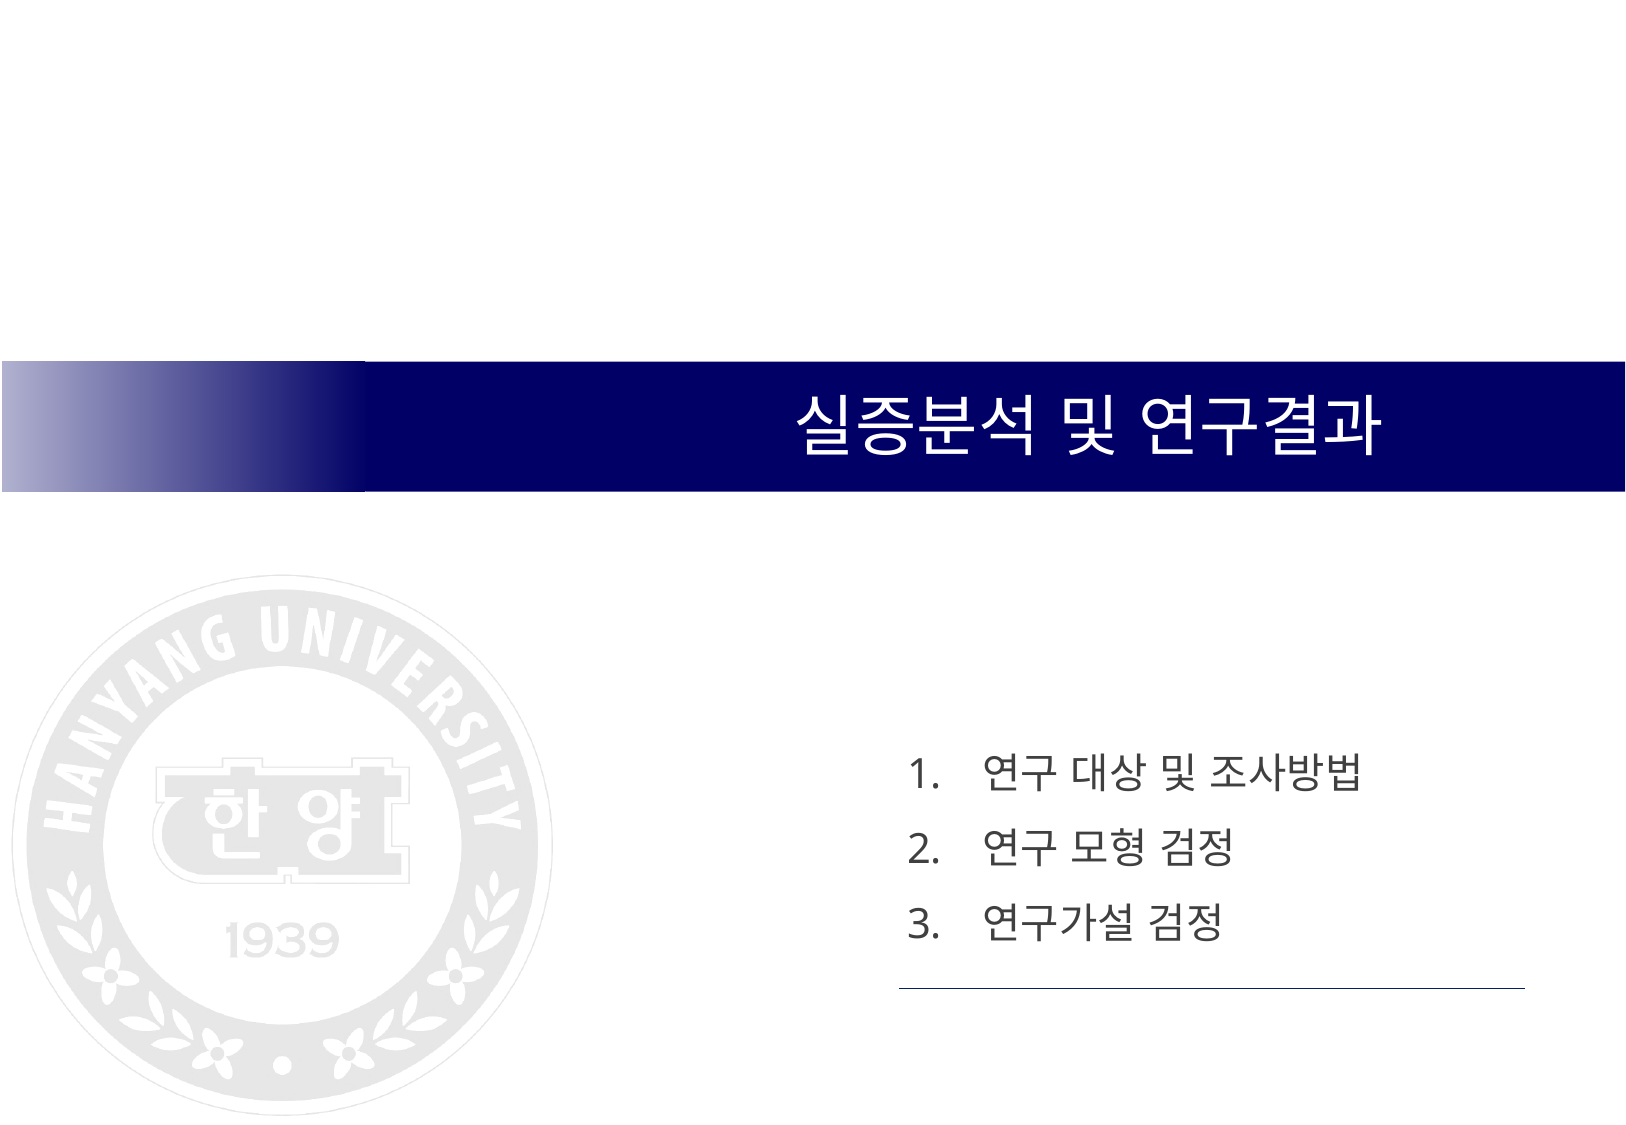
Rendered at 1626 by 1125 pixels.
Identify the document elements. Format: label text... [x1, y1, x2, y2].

text_box 실증분석 및 연구결과 [328, 303, 1400, 545]
text_box 연구 대상 및 조사방법 연구 모형 검정 연구가설 검정 [815, 714, 1609, 955]
